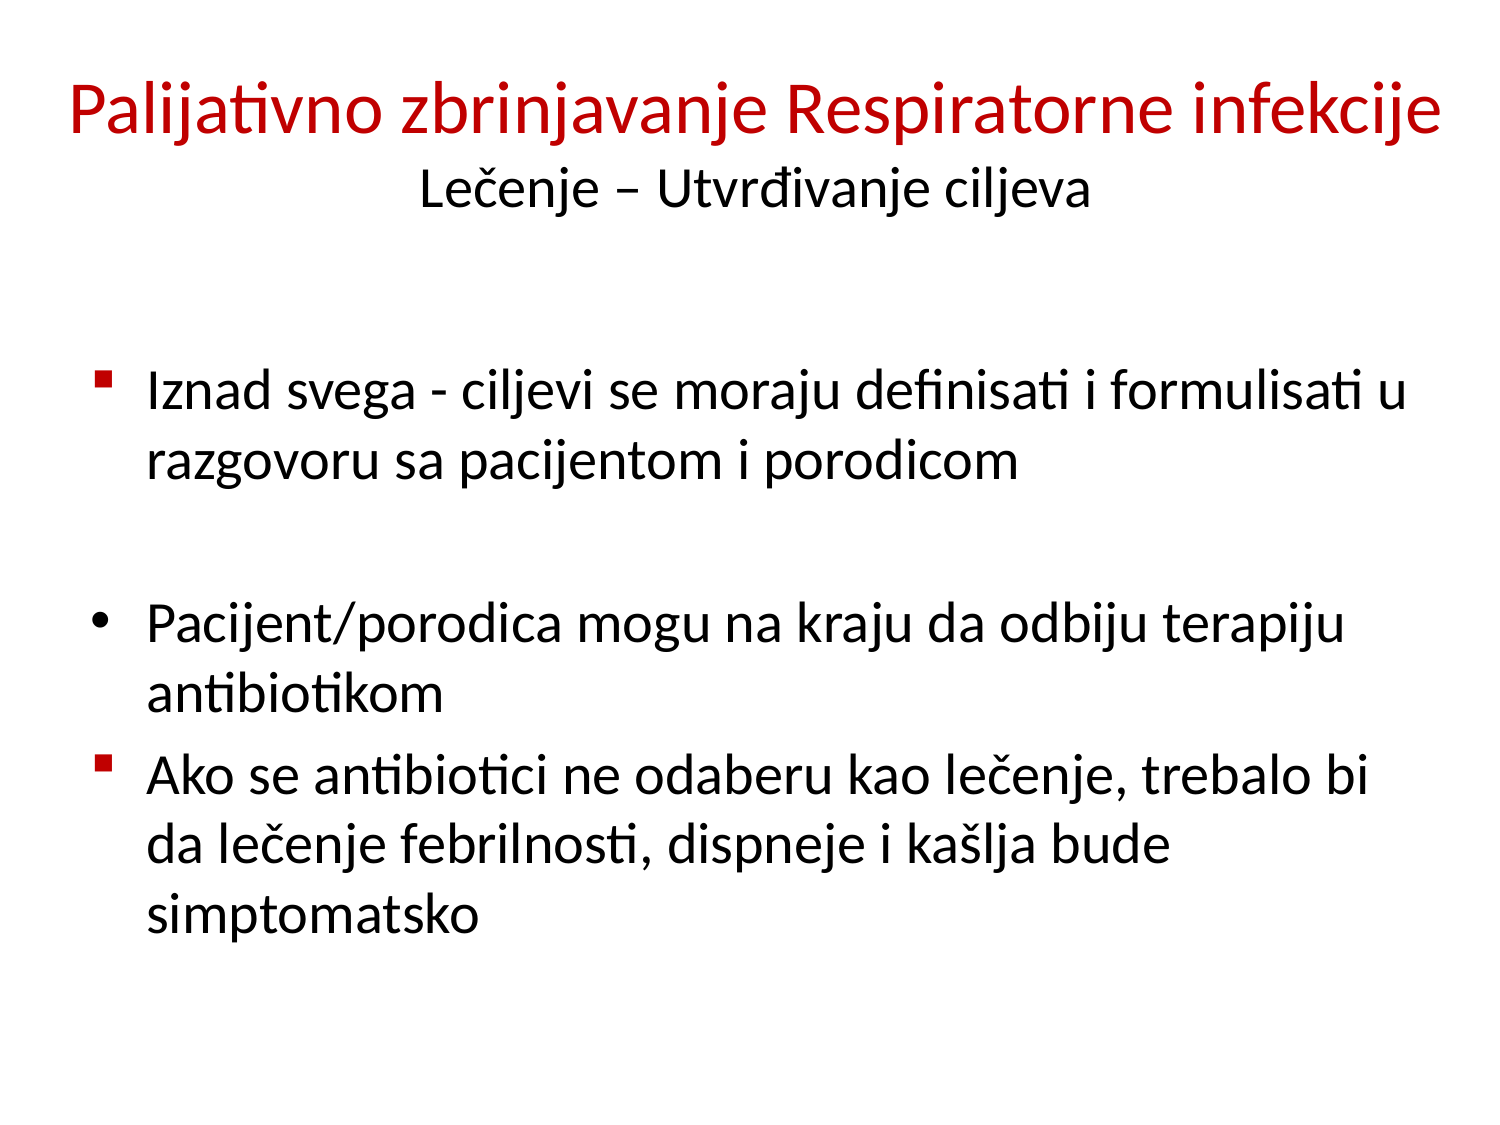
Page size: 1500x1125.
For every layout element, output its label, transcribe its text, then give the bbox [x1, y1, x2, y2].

list Iznad svega - ciljevi se moraju definisati i formulisati u razgovoru sa pacijentom i porodicom Pacijent/porodica mogu na kraju da odbiju terapiju antibiotikom Ako se antibiotici ne odaberu kao lečenje, trebalo bi da lečenje febrilnosti, dispneje i kašlja bude simptomatsko [75, 262, 1425, 1005]
title Palijativno zbrinjavanje Respiratorne infekcije Lečenje – Utvrđivanje ciljeva [50, 45, 1463, 233]
